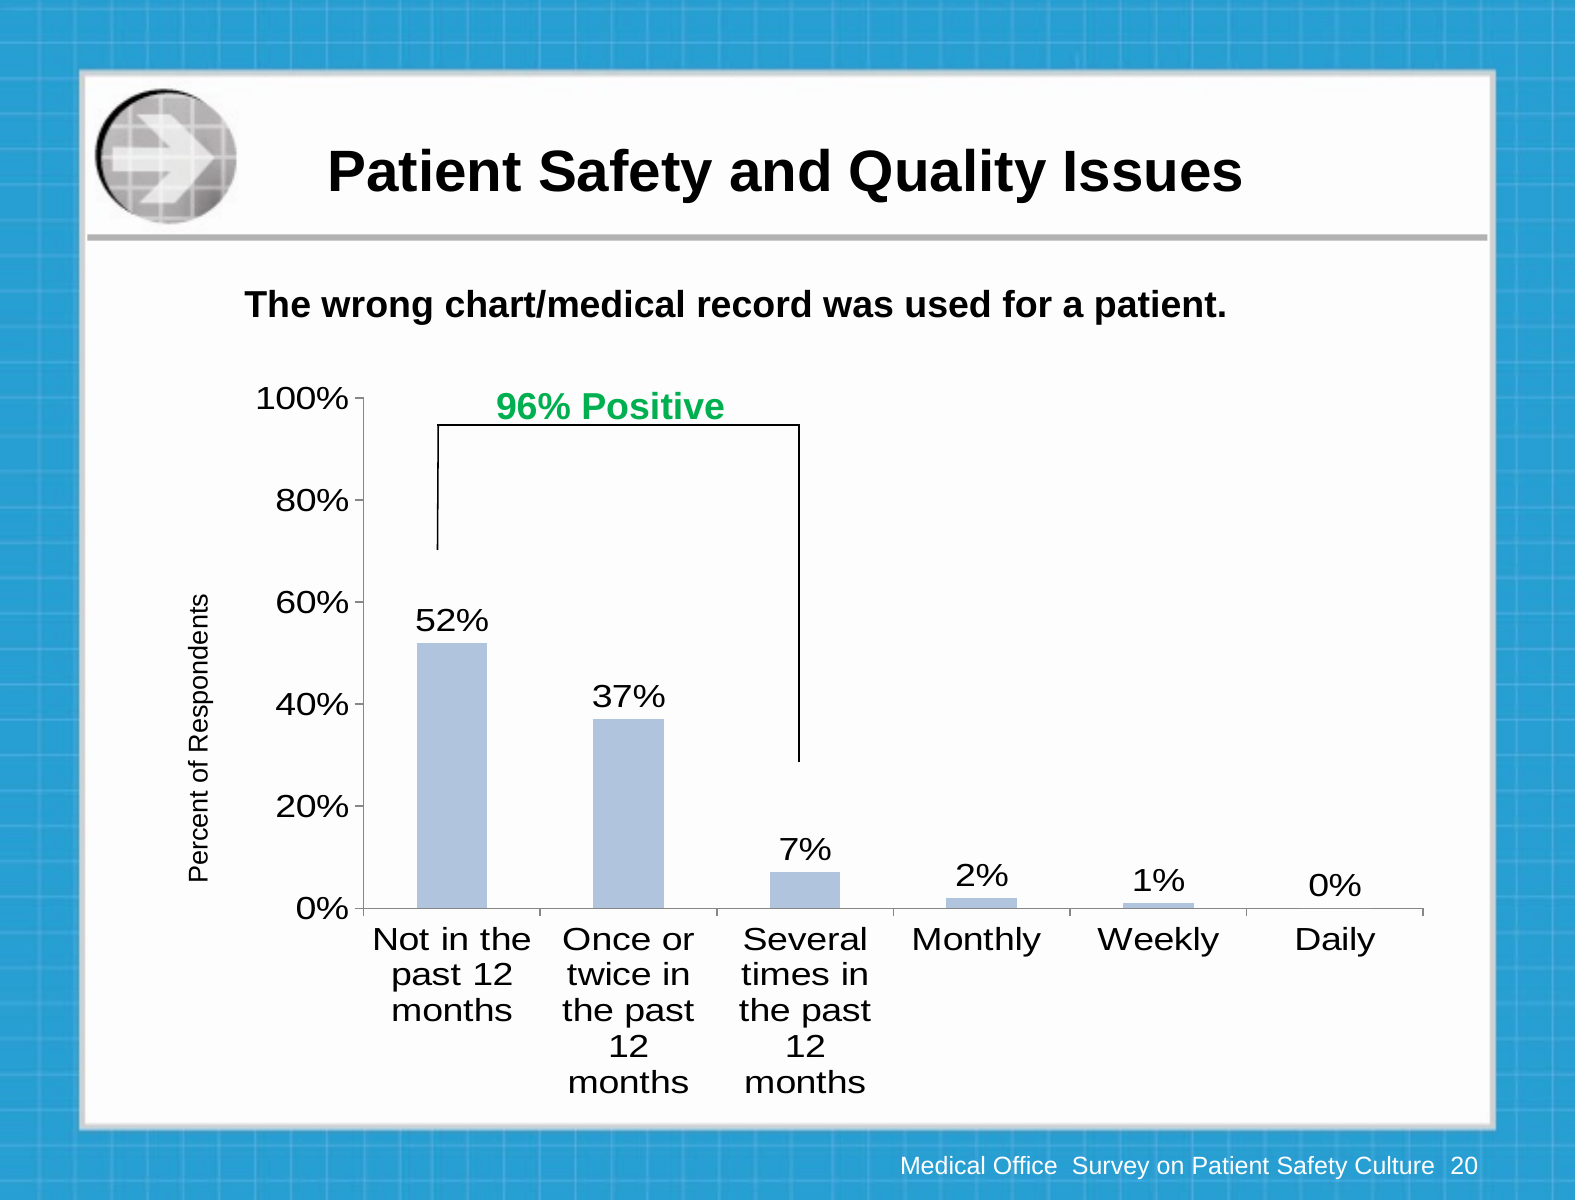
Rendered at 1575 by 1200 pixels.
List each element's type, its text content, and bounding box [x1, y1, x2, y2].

title Patient Safety and Quality Issues [312, 87, 1388, 249]
text_box Percent of Respondents [164, 450, 224, 1028]
chart [229, 378, 1461, 1101]
text_box The wrong chart/medical record was used for a patient. [229, 272, 1418, 333]
picture [0, 0, 1575, 1200]
